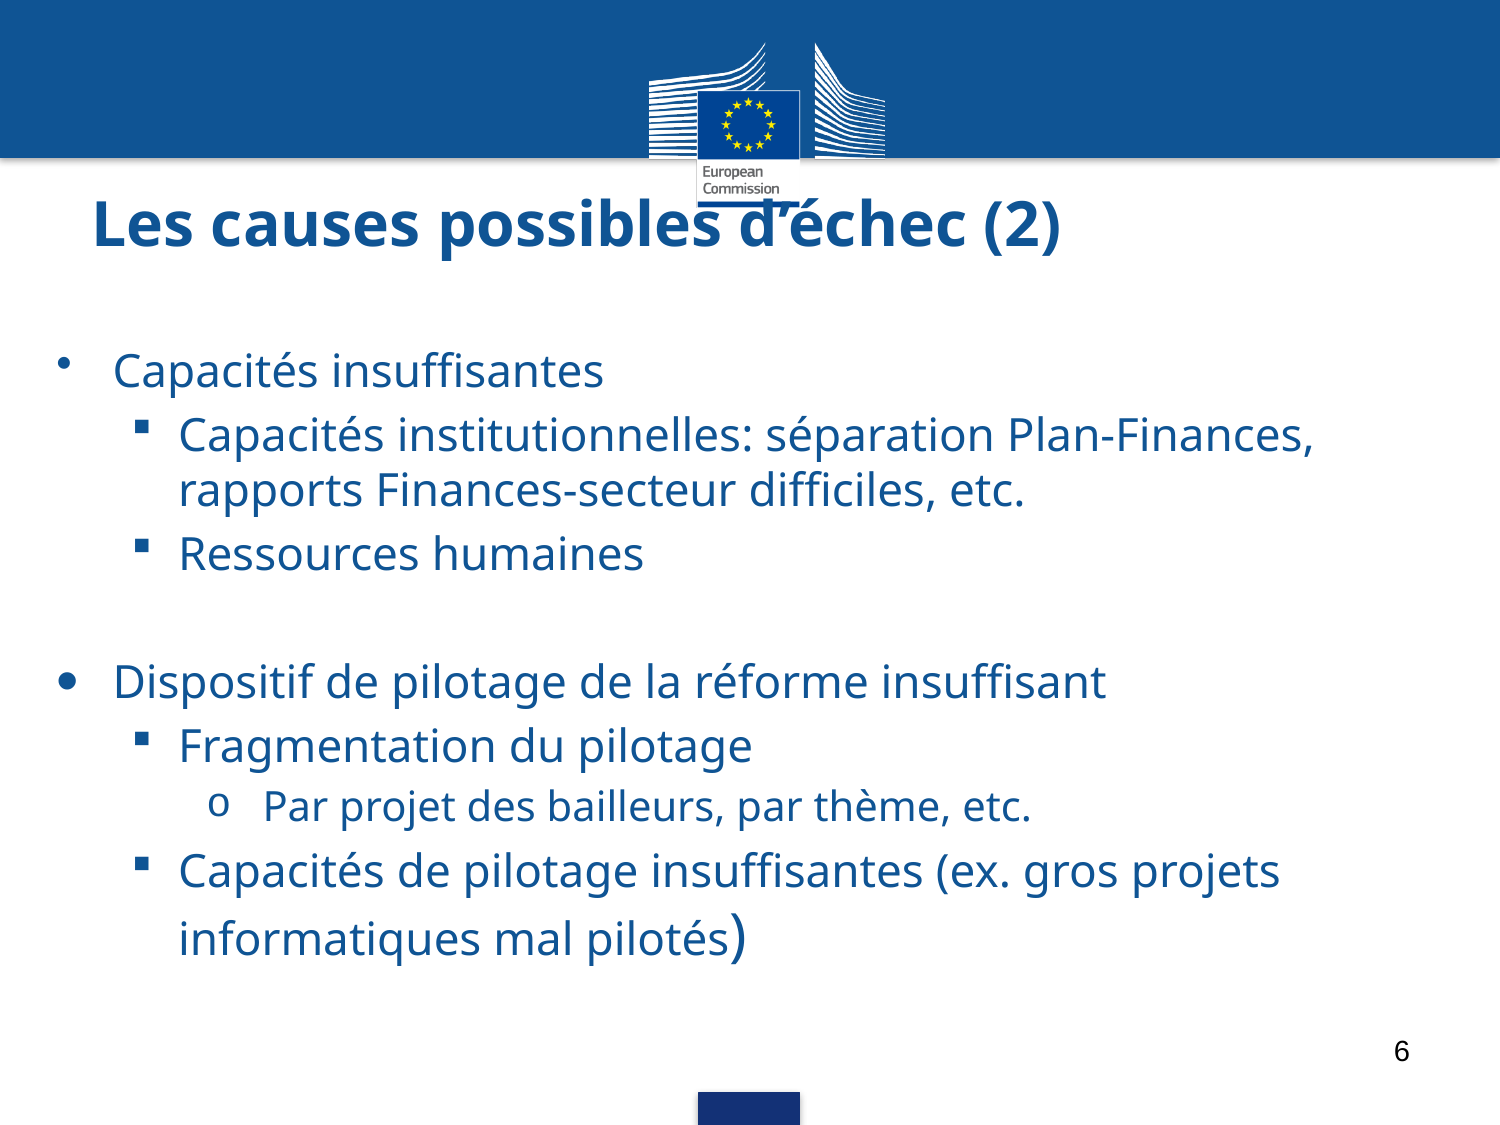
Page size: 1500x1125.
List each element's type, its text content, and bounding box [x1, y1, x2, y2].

list Capacités insuffisantes Capacités institutionnelles: séparation Plan-Finances, rapports Finances-secteur difficiles, etc. Ressources humaines Dispositif de pilotage de la réforme insuffisant Fragmentation du pilotage Par projet des bailleurs, par thème, etc. Capacités de pilotage insuffisantes (ex. gros projets informatiques mal pilotés) [41, 269, 1500, 988]
picture [649, 42, 885, 172]
slide_number 6 [1074, 1024, 1426, 1103]
title Les causes possibles d’échec (2) [76, 172, 1427, 269]
